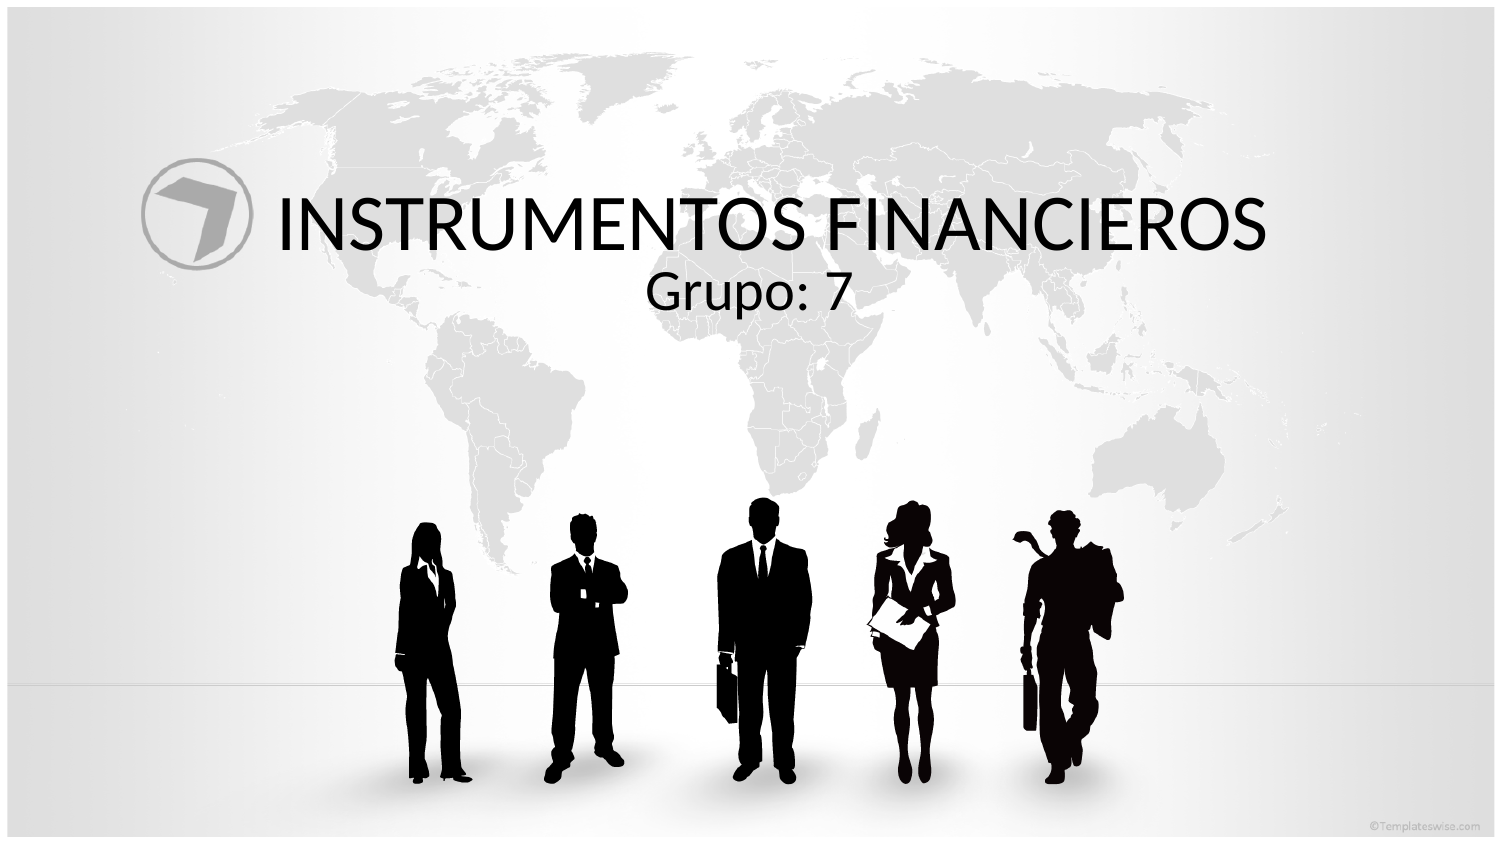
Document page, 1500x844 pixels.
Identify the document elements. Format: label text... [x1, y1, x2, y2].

title INSTRUMENTOS FINANCIEROS [135, 161, 1411, 275]
picture [0, 0, 1500, 844]
subtitle Grupo: 7 [225, 244, 1275, 331]
